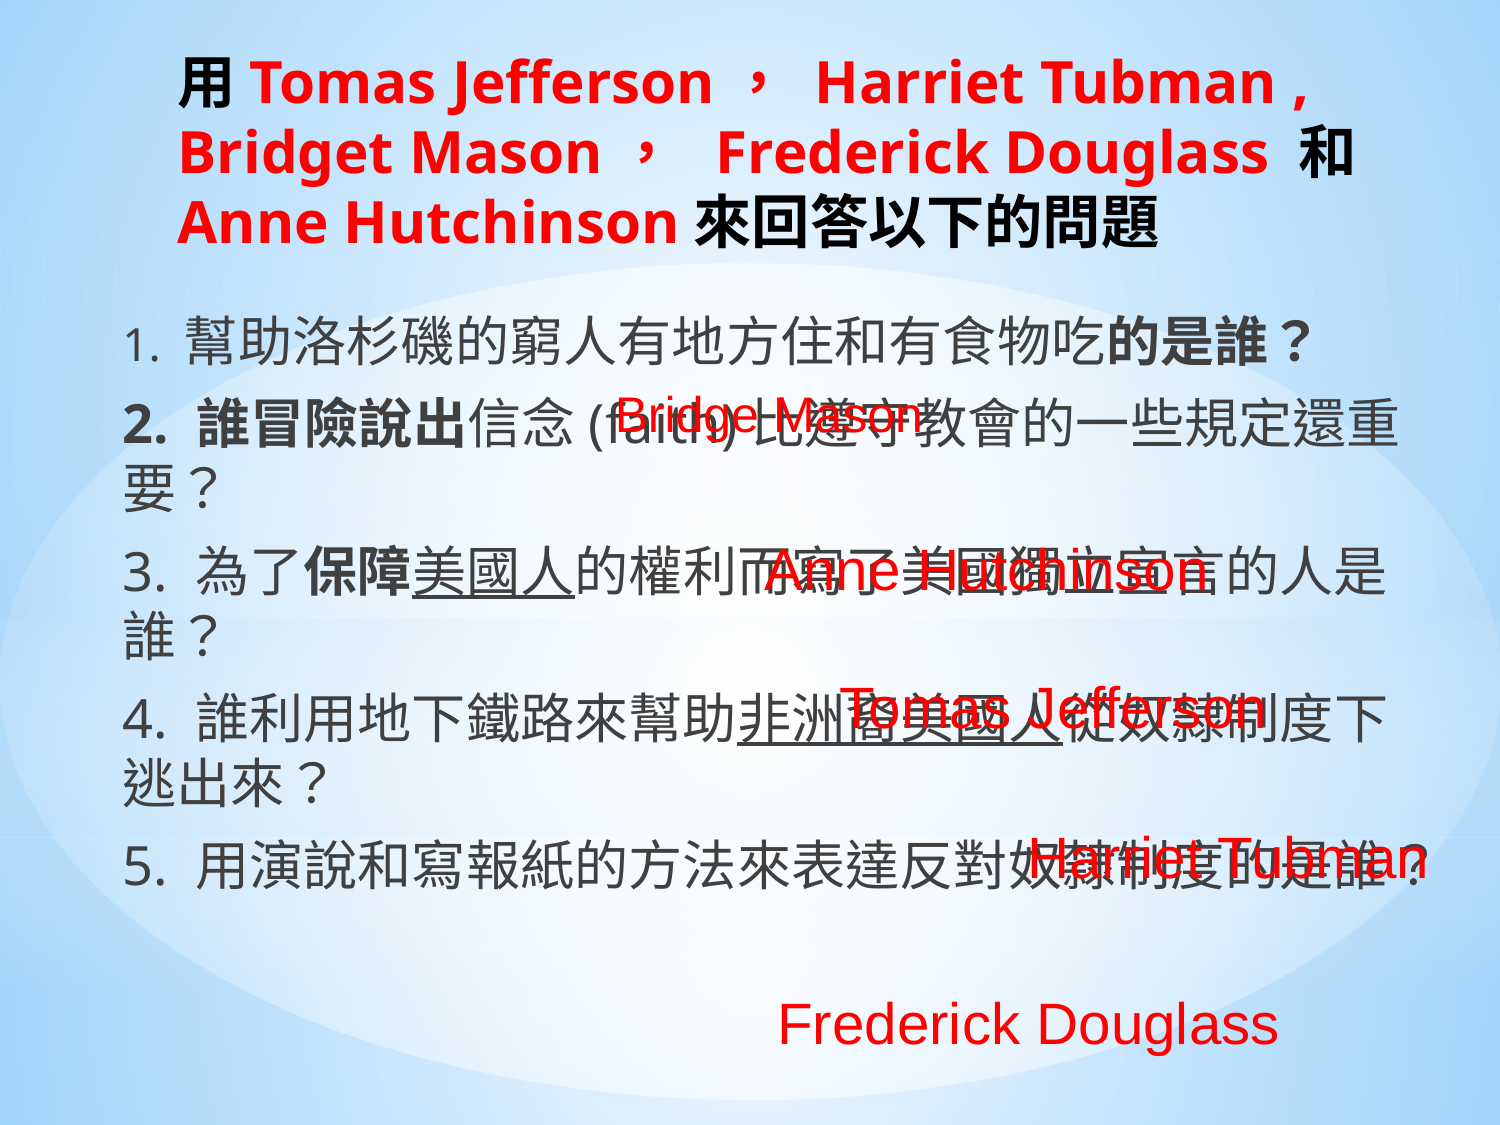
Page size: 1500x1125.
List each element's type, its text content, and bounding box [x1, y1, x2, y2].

list 1. 幫助洛杉磯的窮人有地方住和有食物吃的是誰？ 2. 誰冒險說出信念(faith)比遵守教會的一些規定還重要？ 3. 為了保障美國人的權利而寫了美國獨立宣言的人是誰？ 4. 誰利用地下鐵路來幫助非洲裔美國人從奴隸制度下逃出來？ 5. 用演說和寫報紙的方法來表達反對奴隸制度的是誰？ [99, 299, 1438, 1088]
text_box Frederick Douglass [762, 978, 1338, 1124]
text_box Anne Hutchinson [750, 525, 1325, 670]
text_box [676, 39, 762, 115]
text_box Bridge Mason [599, 374, 963, 510]
title 用Tomas Jefferson， Harriet Tubman , Bridget Mason， Frederick Douglass 和Anne Hutchinson來回答以下的問題 [162, 37, 1438, 225]
text_box Harriet Tubman [1012, 812, 1500, 958]
text_box Tomas Jefferson [825, 662, 1400, 748]
